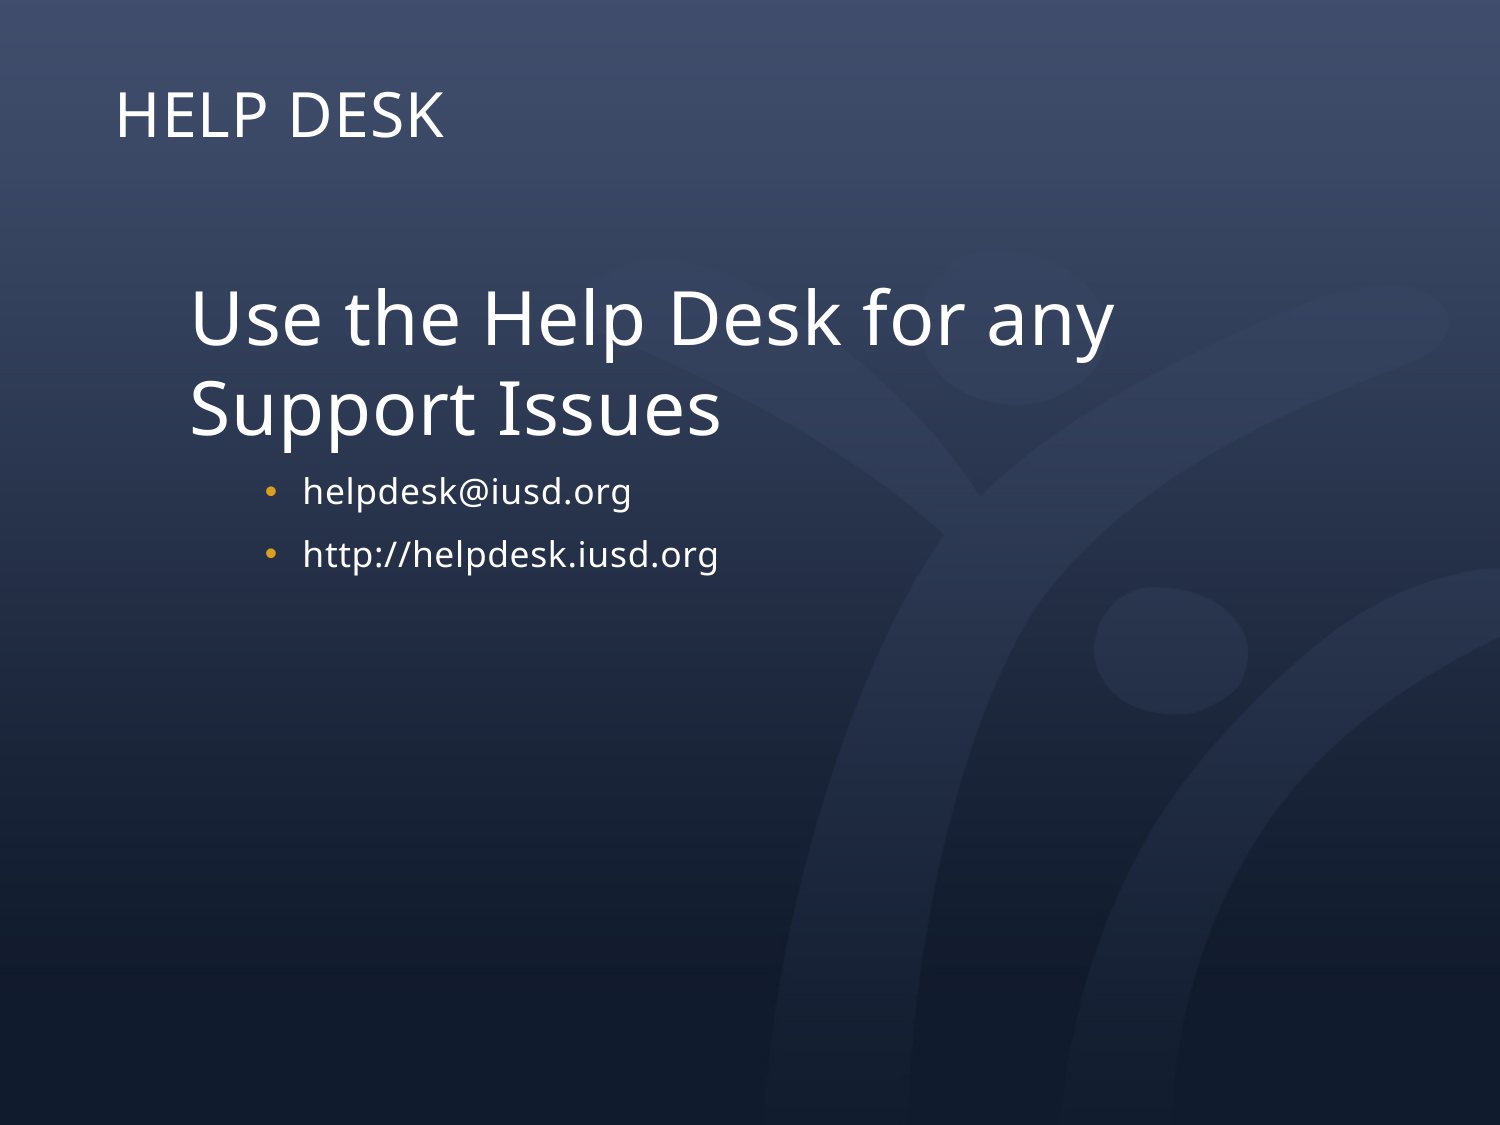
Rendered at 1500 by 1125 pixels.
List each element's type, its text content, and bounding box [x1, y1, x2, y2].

list Use the Help Desk for any Support Issues helpdesk@iusd.org http://helpdesk.iusd.org [99, 262, 1400, 938]
title Help Desk [99, 45, 1400, 233]
picture [0, 0, 1500, 1125]
